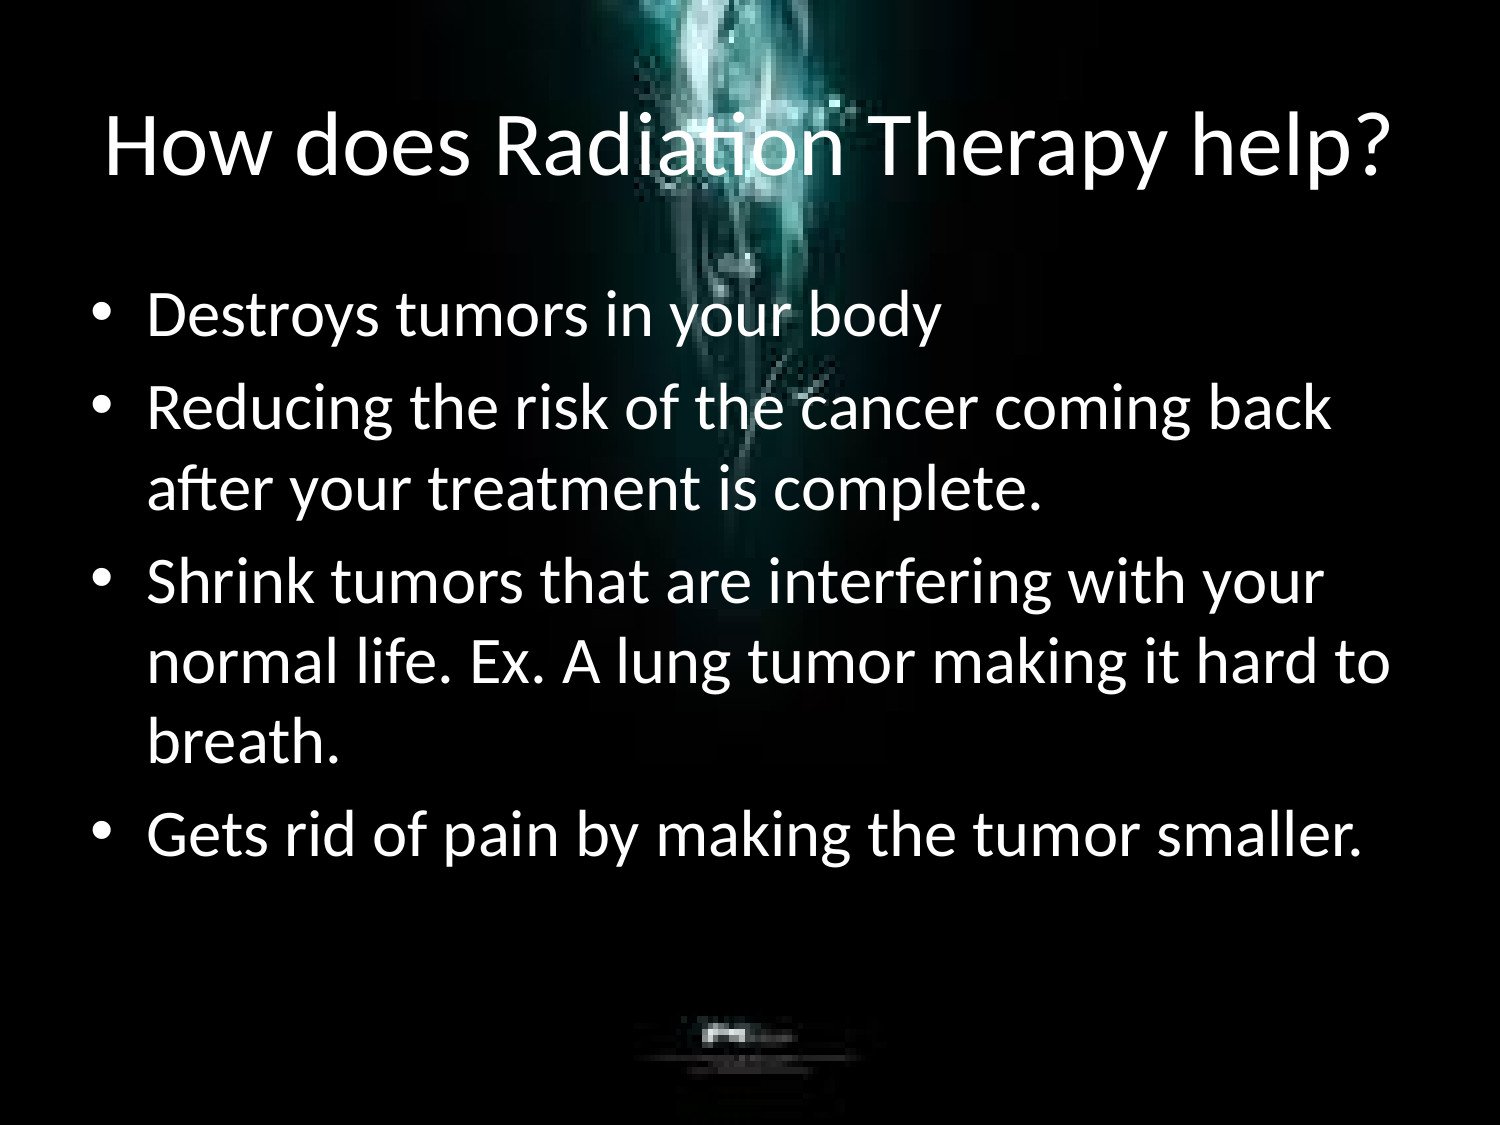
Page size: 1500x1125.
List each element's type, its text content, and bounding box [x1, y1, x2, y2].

list Destroys tumors in your body Reducing the risk of the cancer coming back after your treatment is complete. Shrink tumors that are interfering with your normal life. Ex. A lung tumor making it hard to breath. Gets rid of pain by making the tumor smaller. [75, 262, 1425, 1005]
title How does Radiation Therapy help? [75, 45, 1425, 233]
picture [0, 0, 1500, 1125]
